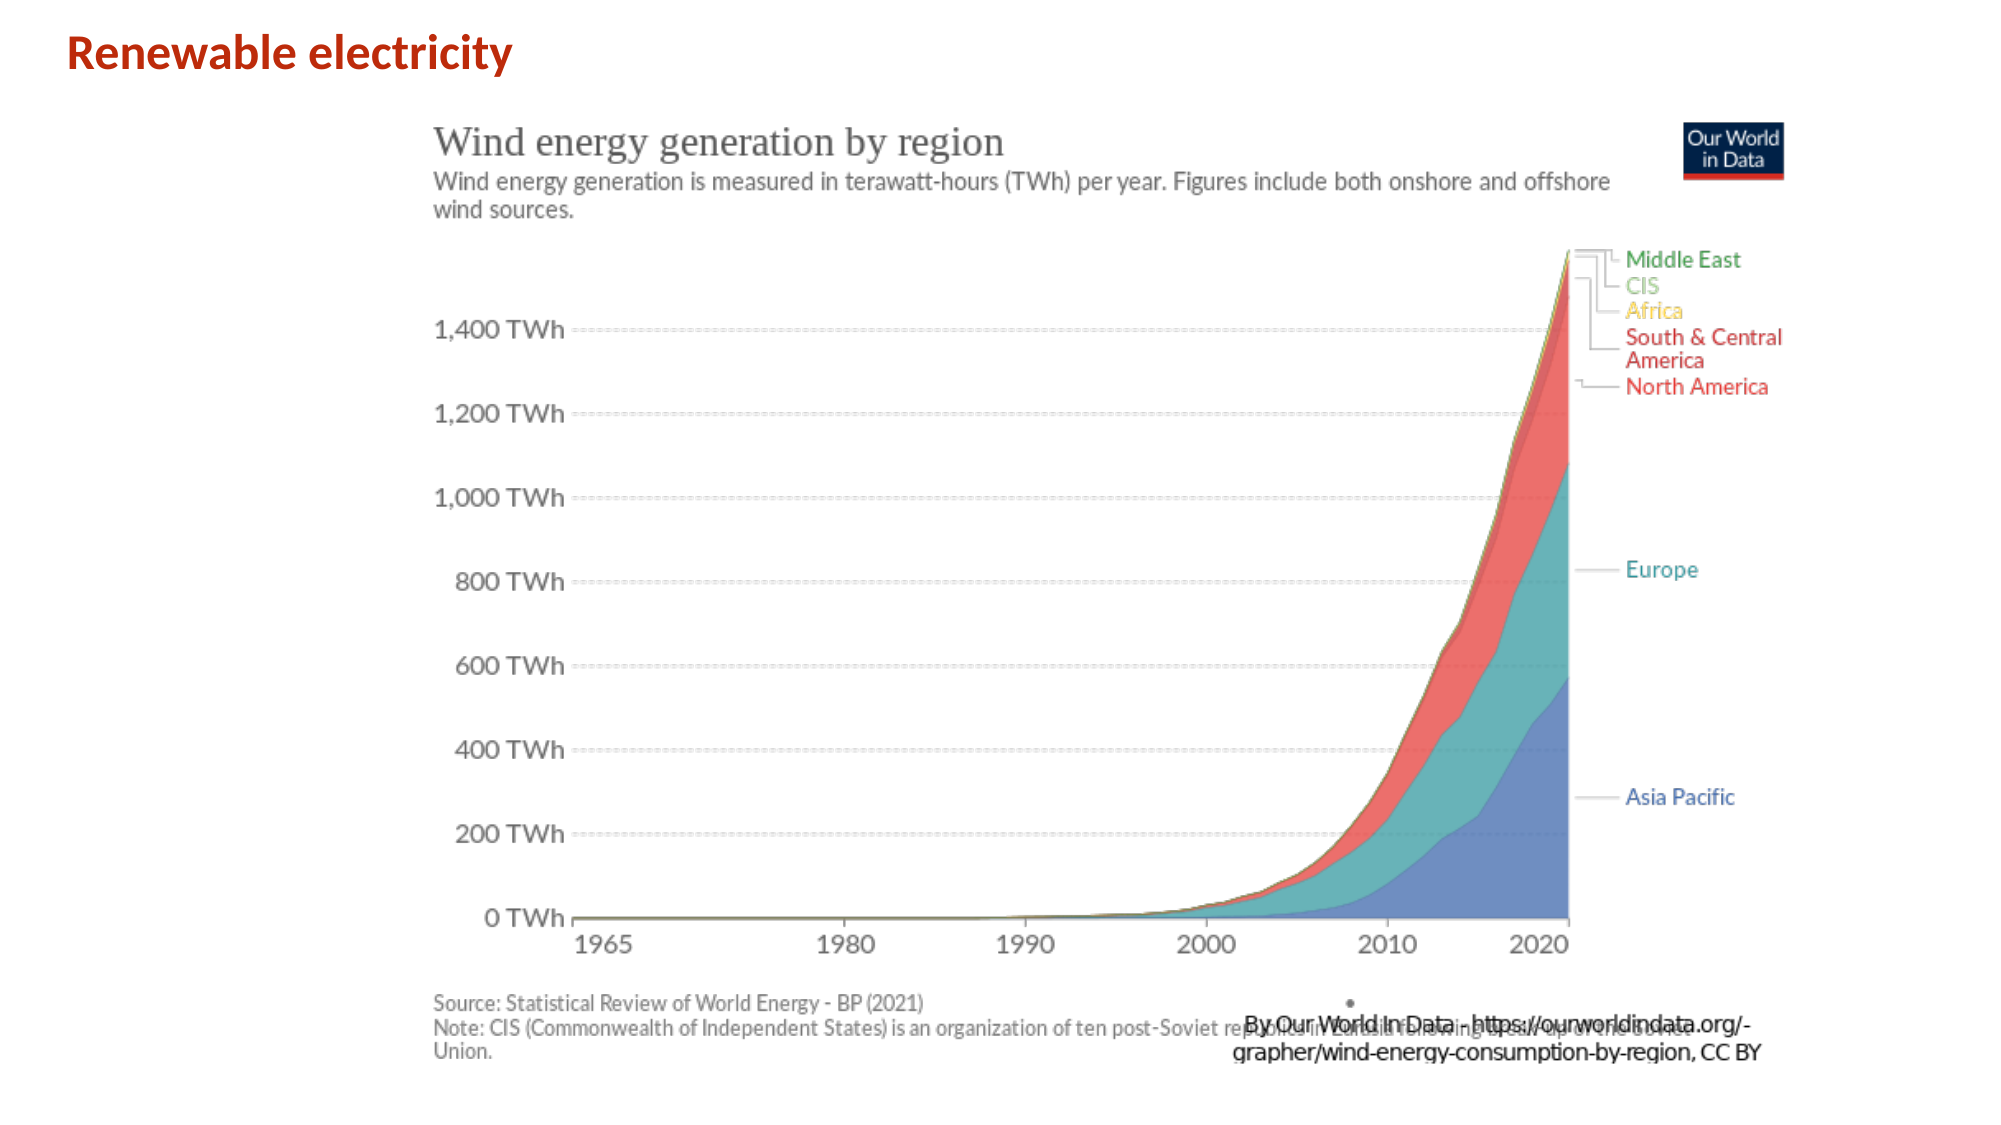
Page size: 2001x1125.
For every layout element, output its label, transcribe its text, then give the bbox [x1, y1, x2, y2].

list Renewable electricity [52, 26, 1895, 680]
picture [409, 98, 1809, 1087]
